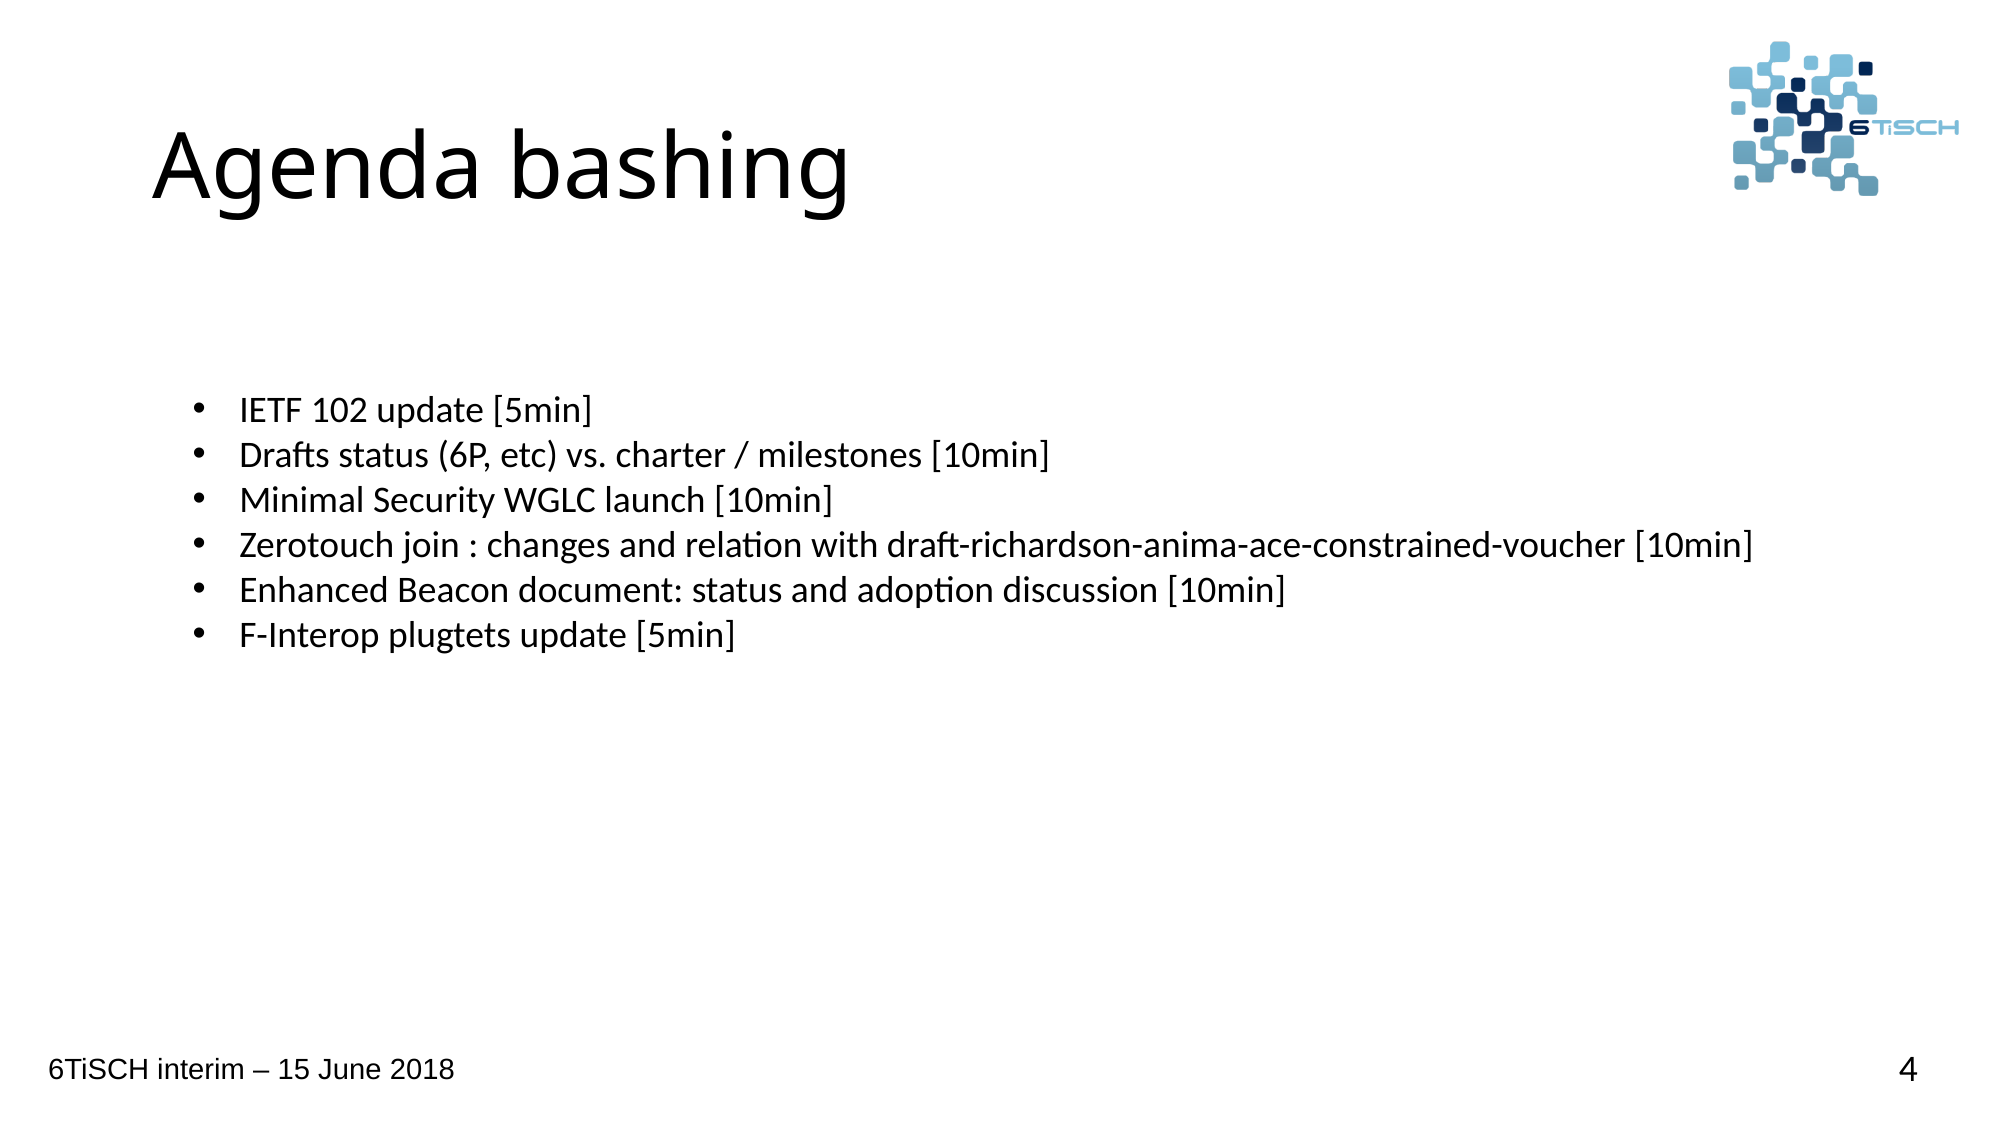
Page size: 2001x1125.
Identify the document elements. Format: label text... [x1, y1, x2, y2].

slide_number 4 [1482, 1036, 1933, 1097]
picture [1725, 37, 1963, 200]
text_box IETF 102 update [5min] Drafts status (6P, etc) vs. charter / milestones [10min] Minimal Security WGLC launch [10min] Zerotouch join : changes and relation with draft-richardson-anima-ace-constrained-voucher [10min] Enhanced Beacon document: status and adoption discussion [10min] F-Interop plugtets update [5min] [177, 377, 1770, 663]
title Agenda bashing [137, 59, 1863, 278]
